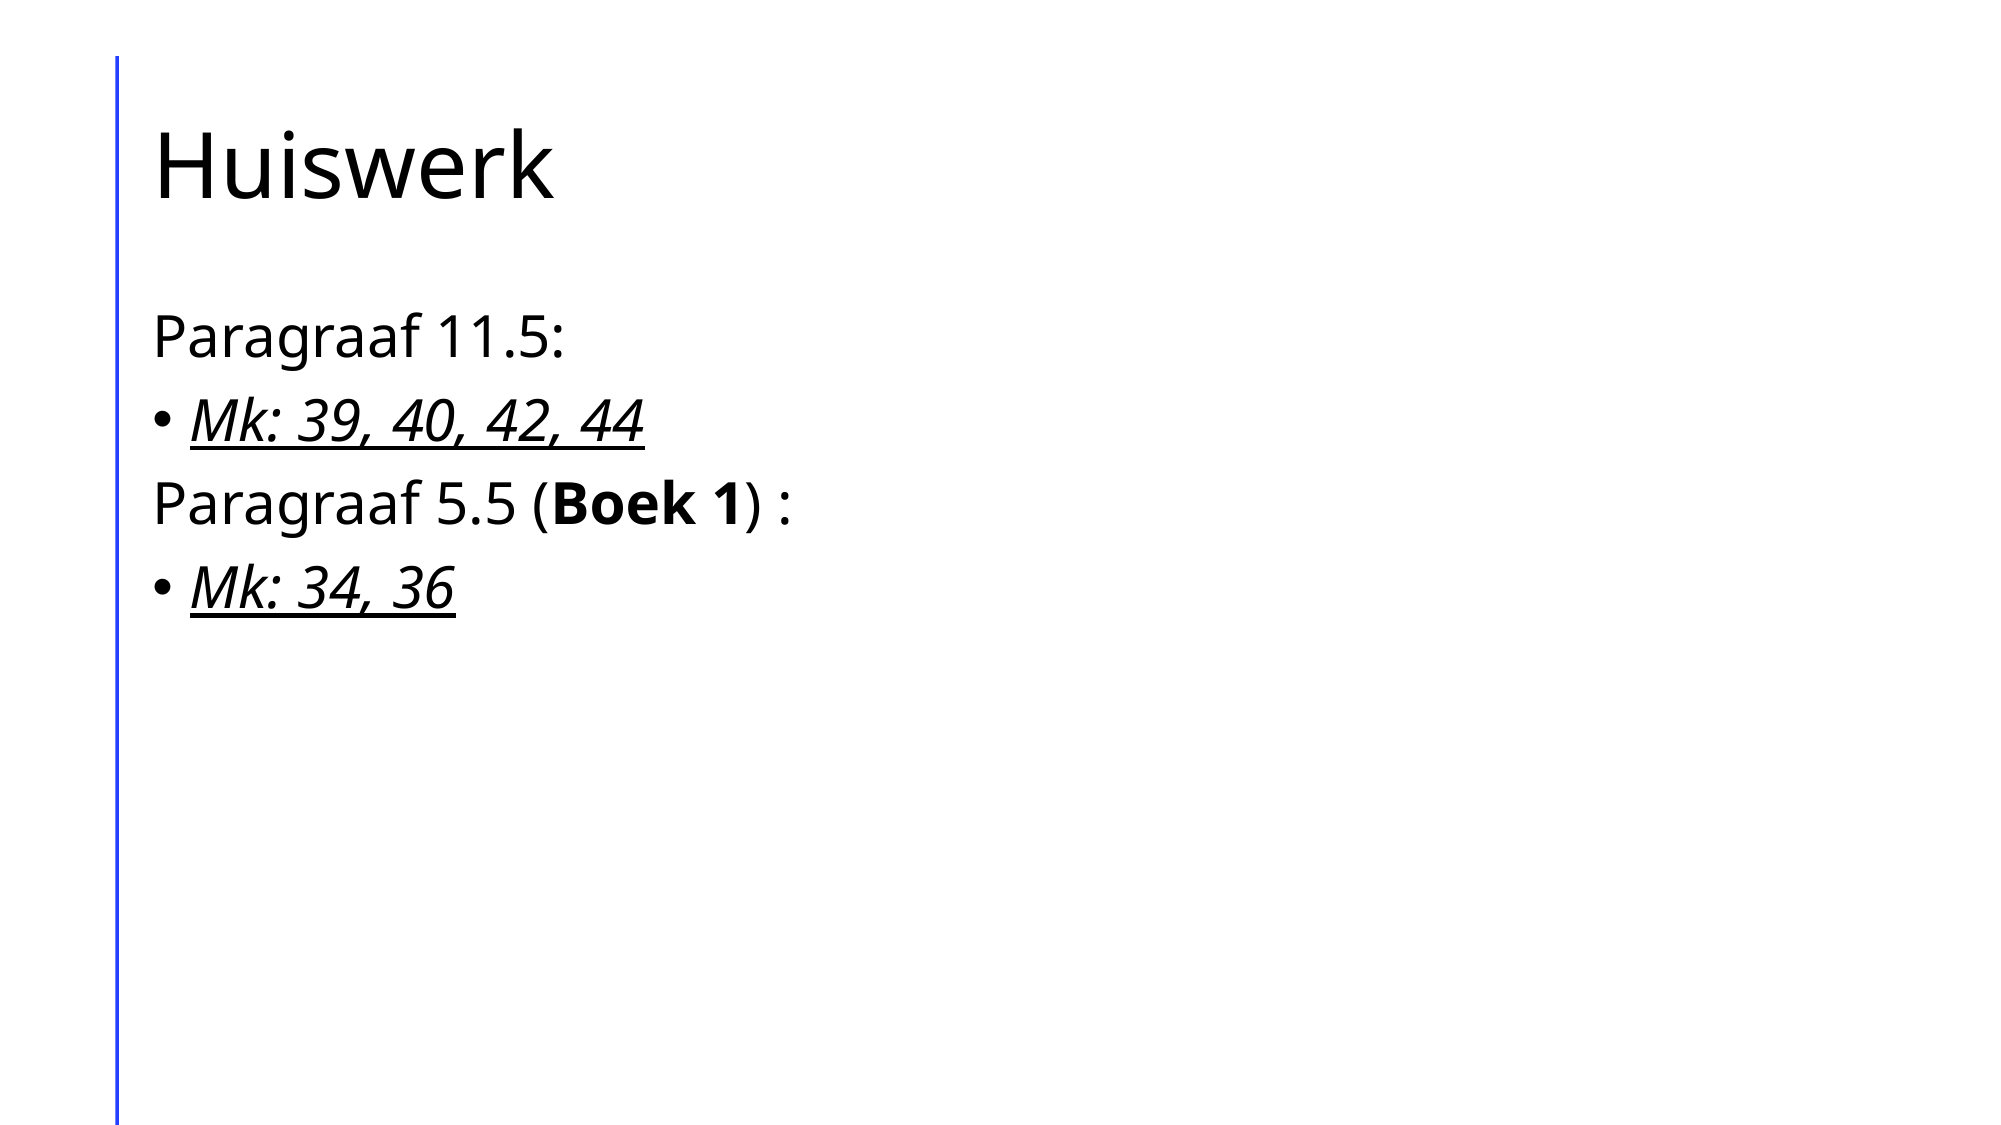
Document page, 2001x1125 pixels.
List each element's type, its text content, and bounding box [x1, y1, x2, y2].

list Paragraaf 11.5: Mk: 39, 40, 42, 44 Paragraaf 5.5 (Boek 1) : Mk: 34, 36 [137, 299, 1863, 1014]
title Huiswerk [137, 59, 1863, 278]
